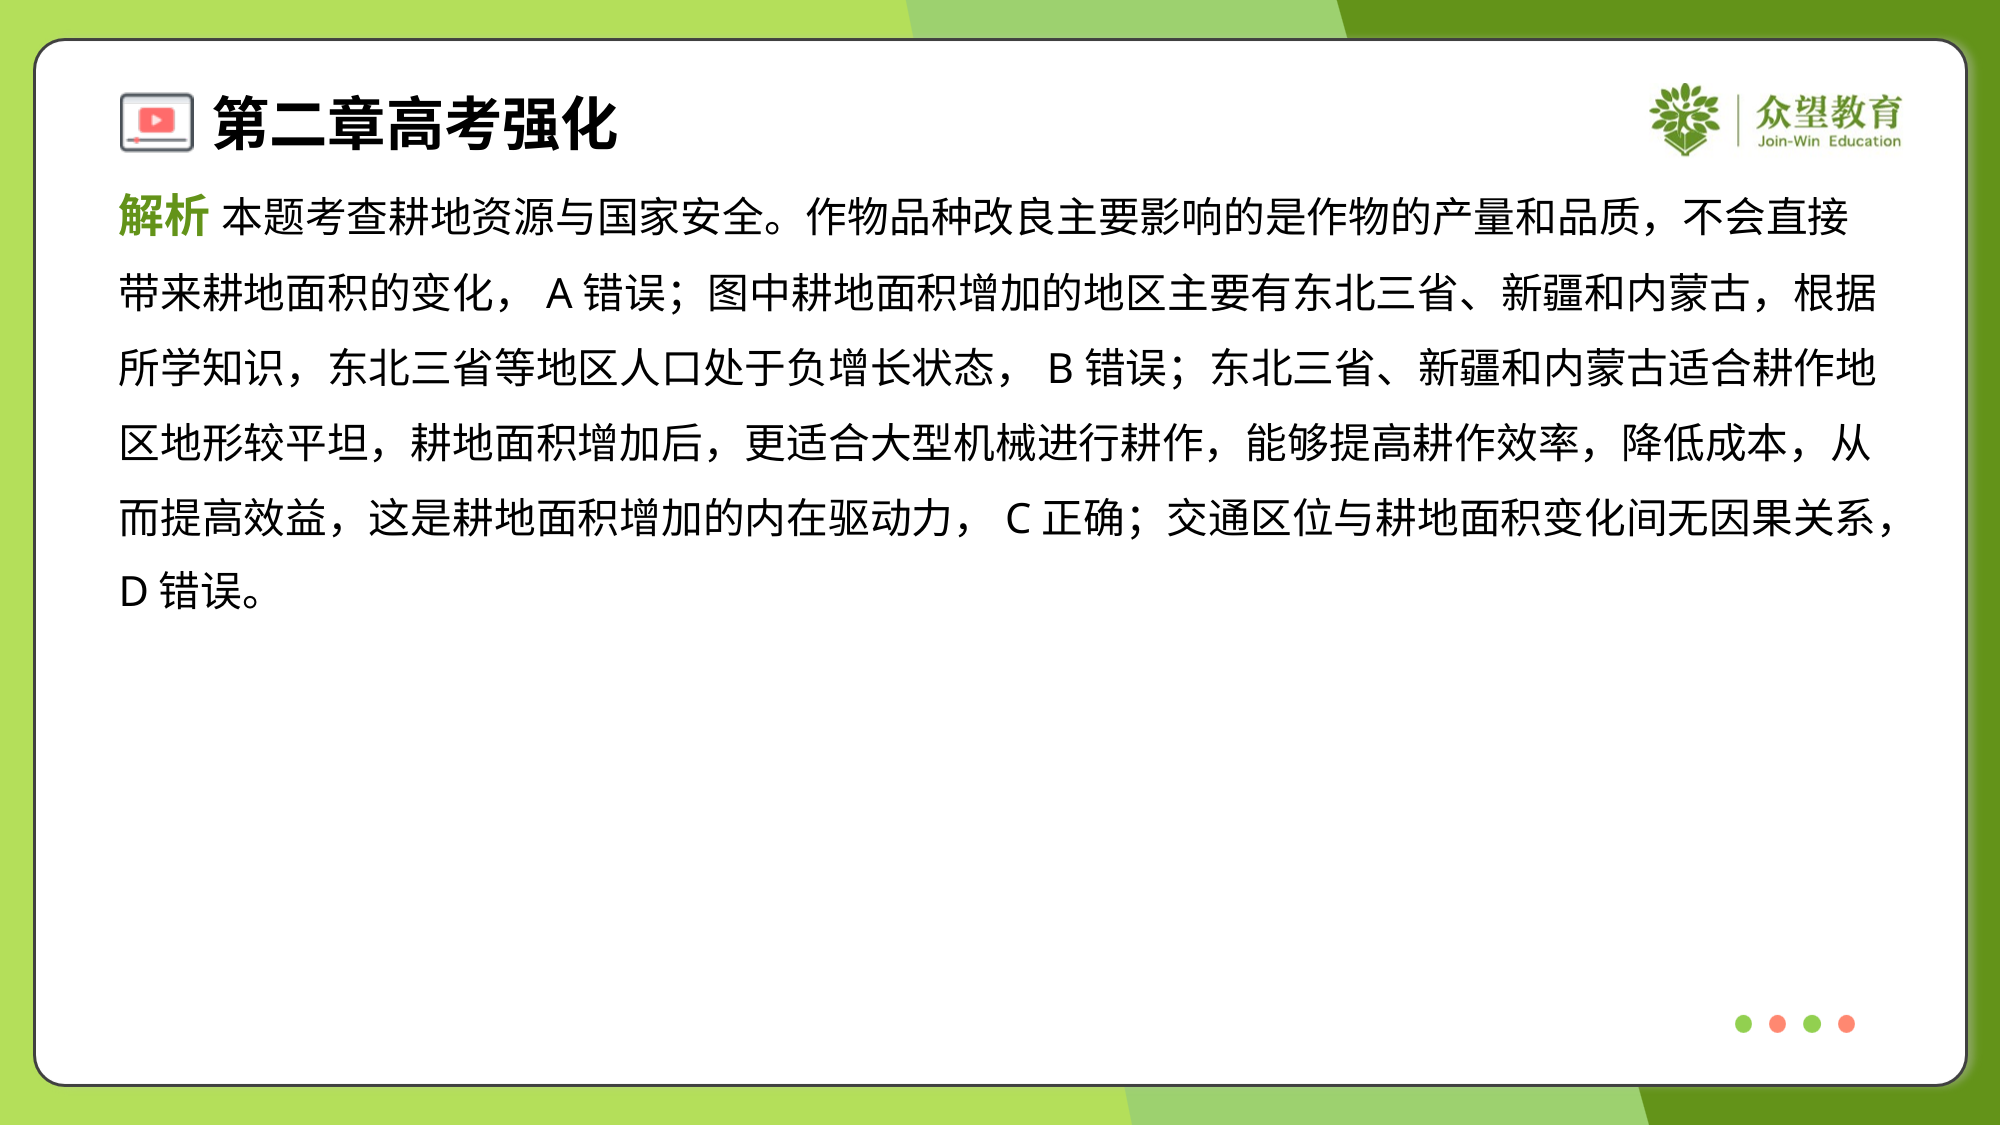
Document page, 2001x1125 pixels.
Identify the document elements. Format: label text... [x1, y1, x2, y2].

picture [0, 0, 2000, 1125]
text_box 解析 本题考查耕地资源与国家安全。作物品种改良主要影响的是作物的产量和品质，不会直接 带来耕地面积的变化，A错误；图中耕地面积增加的地区主要有东北三省、新疆和内蒙古，根据 所学知识，东北三省等地区人口处于负增长状态，B错误；东北三省、新疆和内蒙古适合耕作地 区地形较平坦，耕地面积增加后，更适合大型机械进行耕作，能够提高耕作效率，降低成本，从 而提高效益，这是耕地面积增加的内在驱动力，C正确；交通区位与耕地面积变化间无因果关系， D错误。 [118, 164, 1883, 608]
